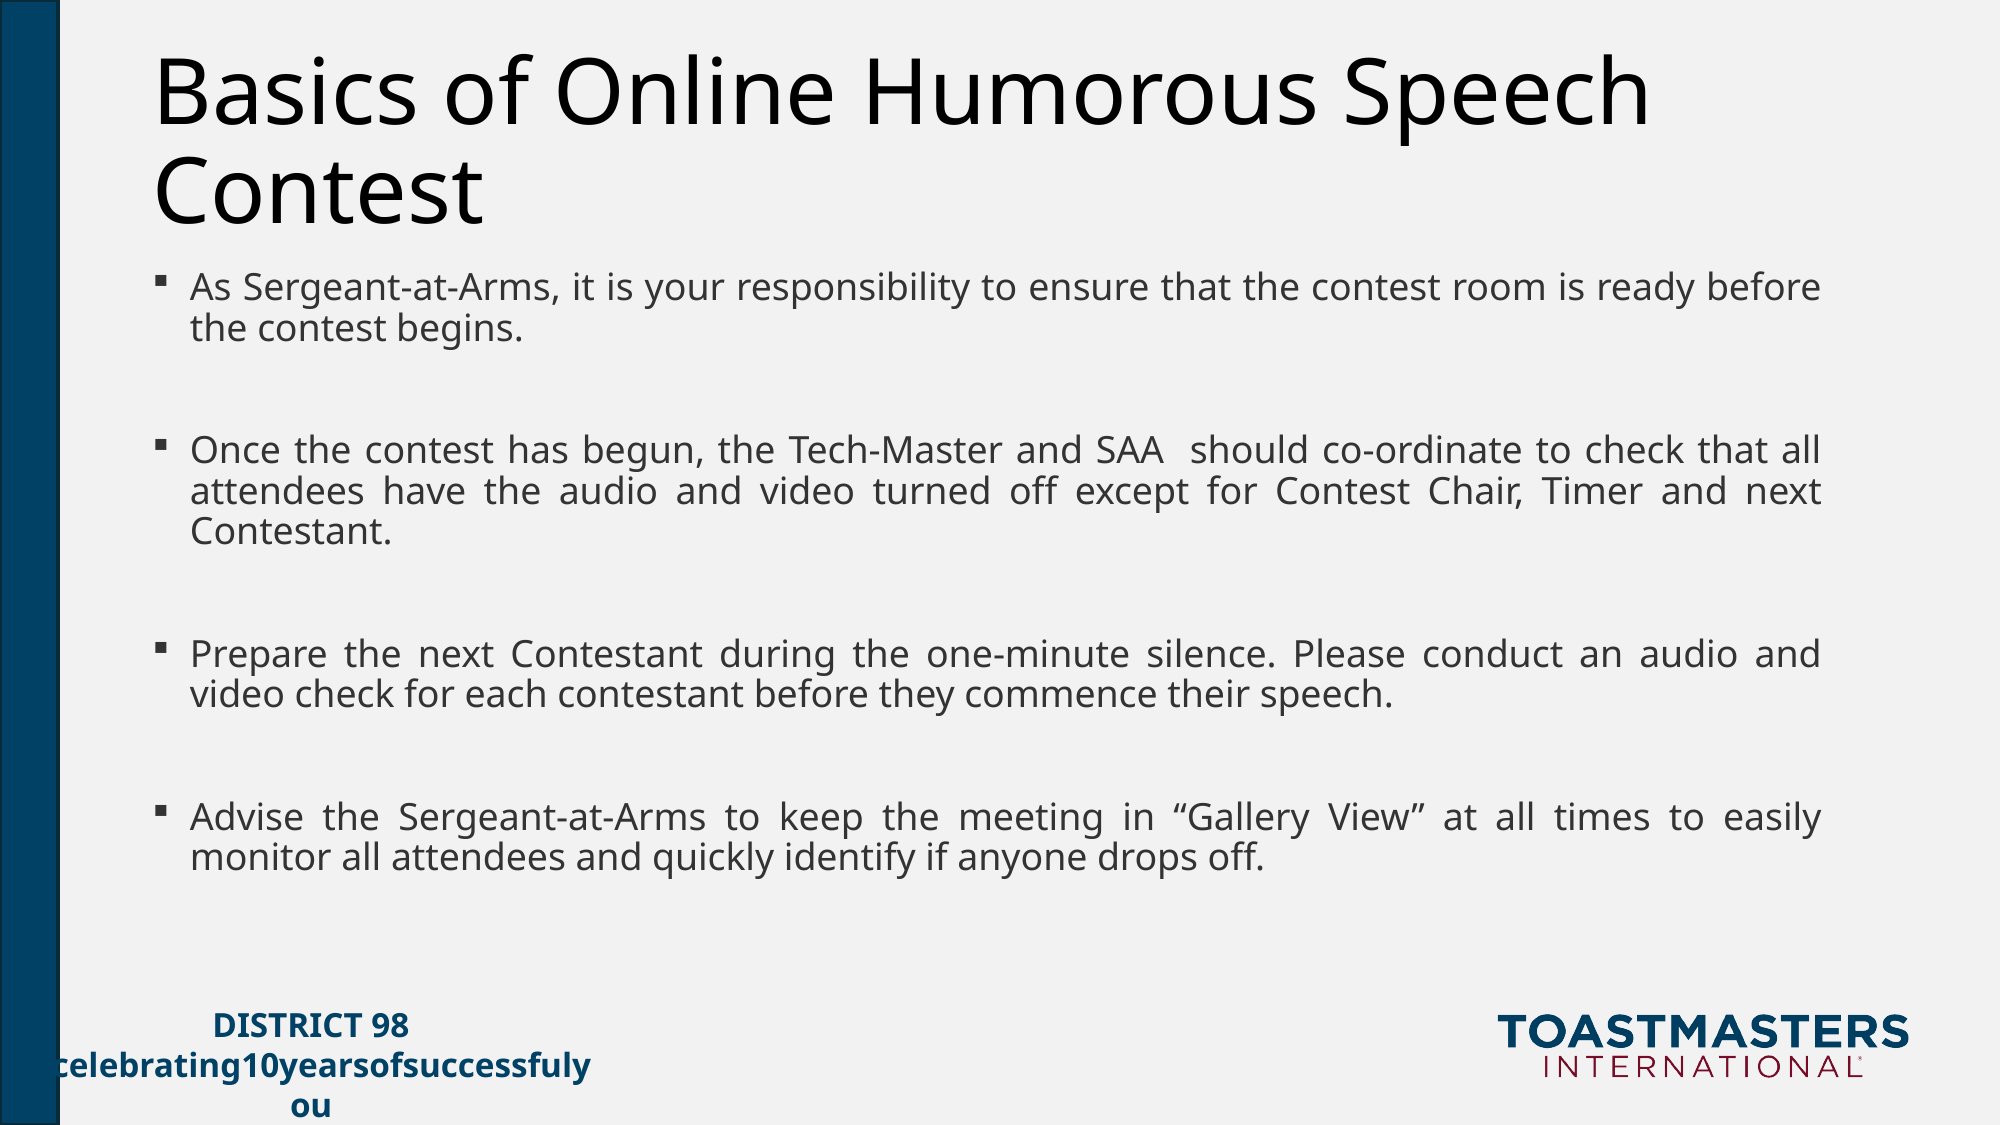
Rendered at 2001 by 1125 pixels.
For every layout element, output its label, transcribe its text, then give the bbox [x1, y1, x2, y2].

list As Sergeant-at-Arms, it is your responsibility to ensure that the contest room is ready before the contest begins. Once the contest has begun, the Tech-Master and SAA should co-ordinate to check that all attendees have the audio and video turned off except for Contest Chair, Timer and next Contestant. Prepare the next Contestant during the one-minute silence. Please conduct an audio and video check for each contestant before they commence their speech. Advise the Sergeant-at-Arms to keep the meeting in “Gallery View” at all times to easily monitor all attendees and quickly identify if anyone drops off. [137, 260, 1838, 950]
picture [1383, 631, 2000, 1125]
title Basics of Online Humorous Speech Contest [137, 59, 1944, 229]
text_box [0, 0, 60, 1125]
text_box DISTRICT 98 #celebrating10yearsofsuccessfulyou [6, 996, 616, 1125]
